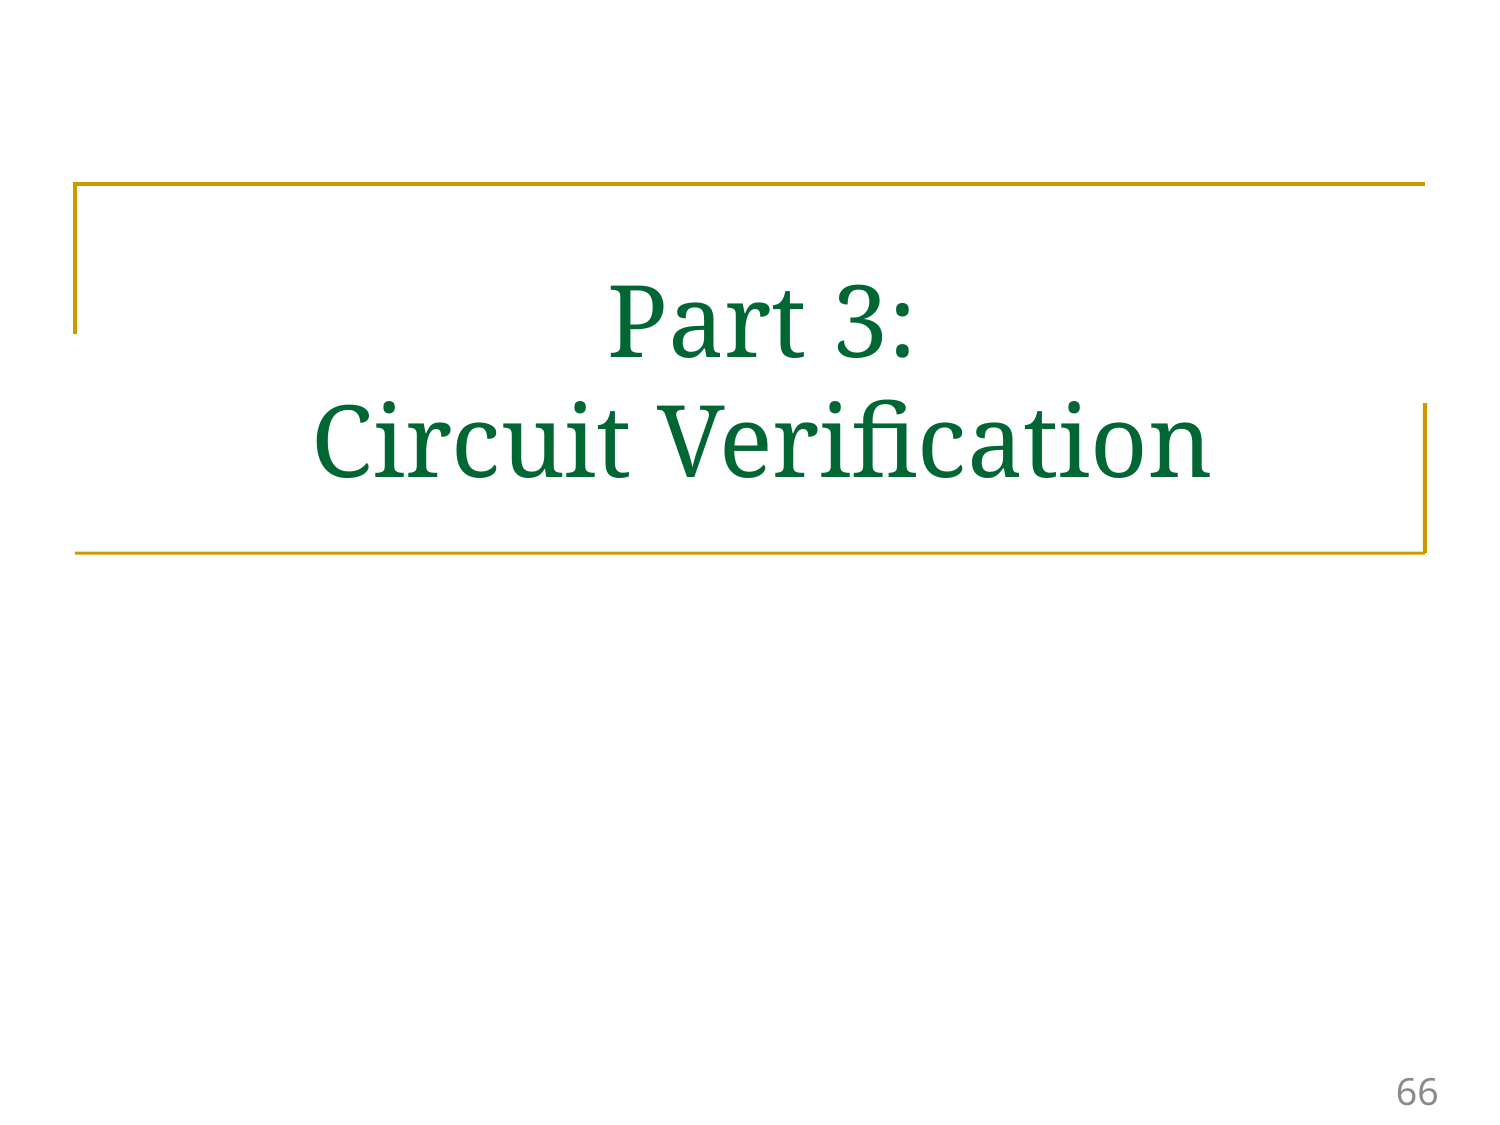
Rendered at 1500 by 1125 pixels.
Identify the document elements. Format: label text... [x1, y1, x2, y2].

title Part 3: Circuit Verification [112, 249, 1413, 538]
slide_number 66 [1116, 1063, 1454, 1124]
